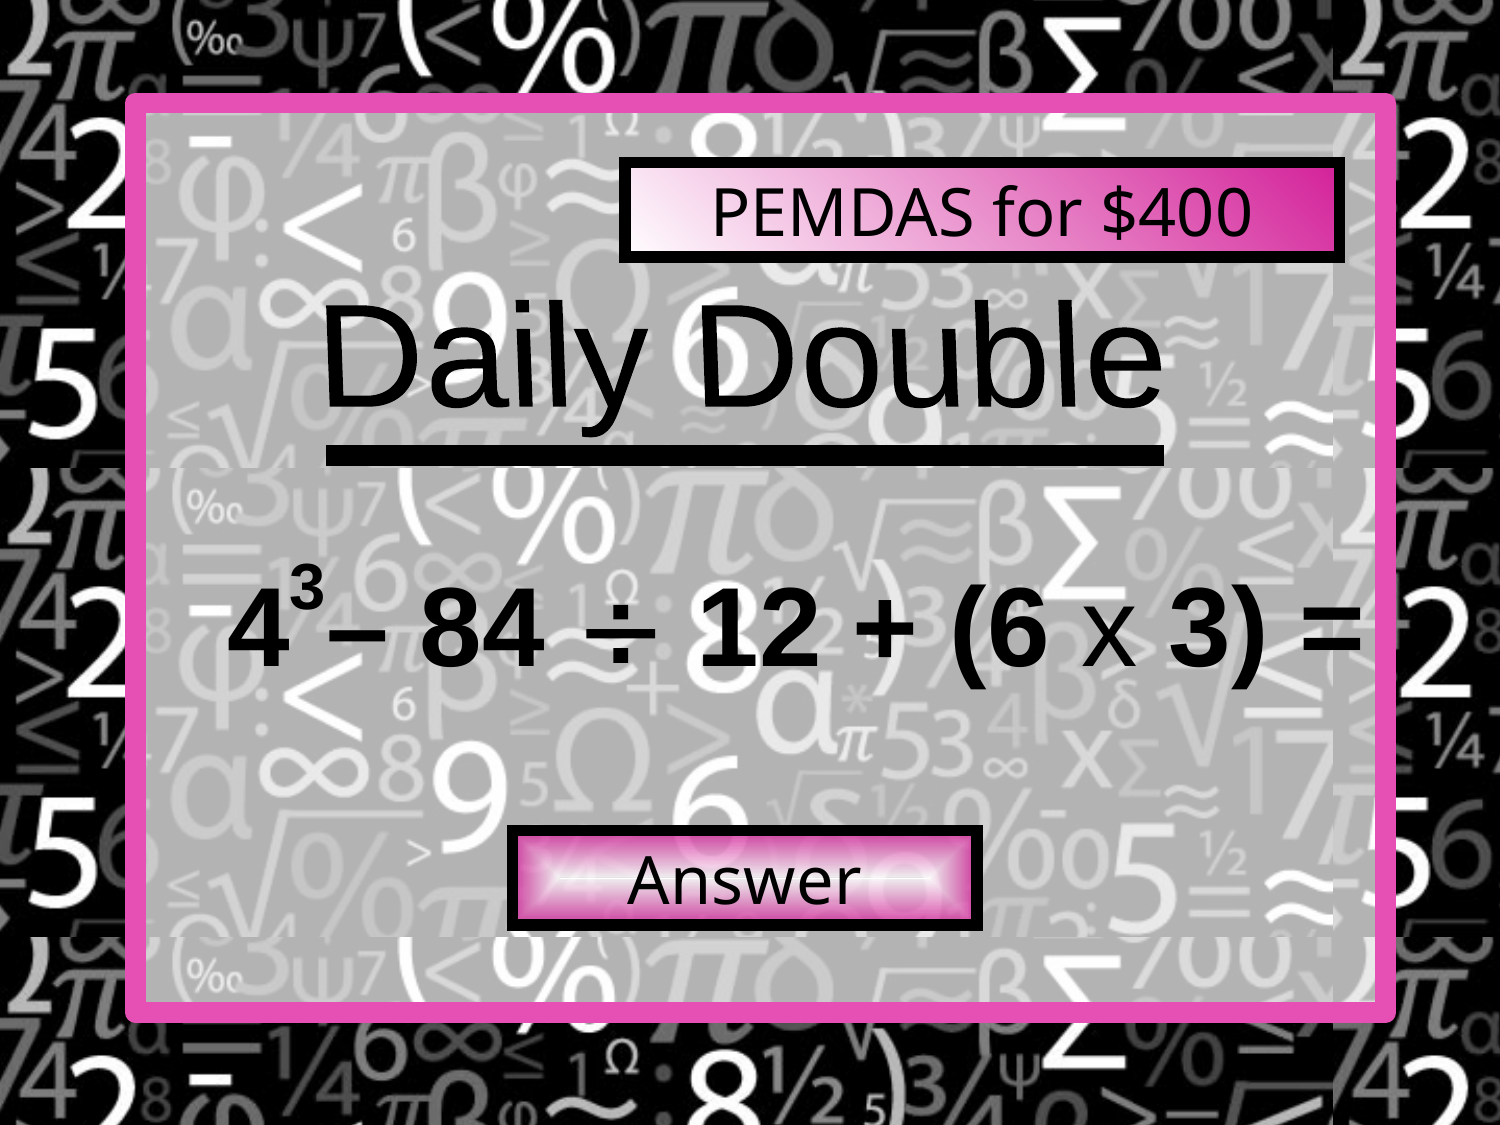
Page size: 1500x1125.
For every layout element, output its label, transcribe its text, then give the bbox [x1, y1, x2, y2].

text_box [134, 101, 1388, 1015]
text_box 43– 84  12 + (6 x 3) = [212, 537, 1500, 697]
picture [0, 0, 1500, 1125]
text_box Answer [512, 830, 977, 926]
text_box PEMDAS for $400 [624, 162, 1340, 258]
